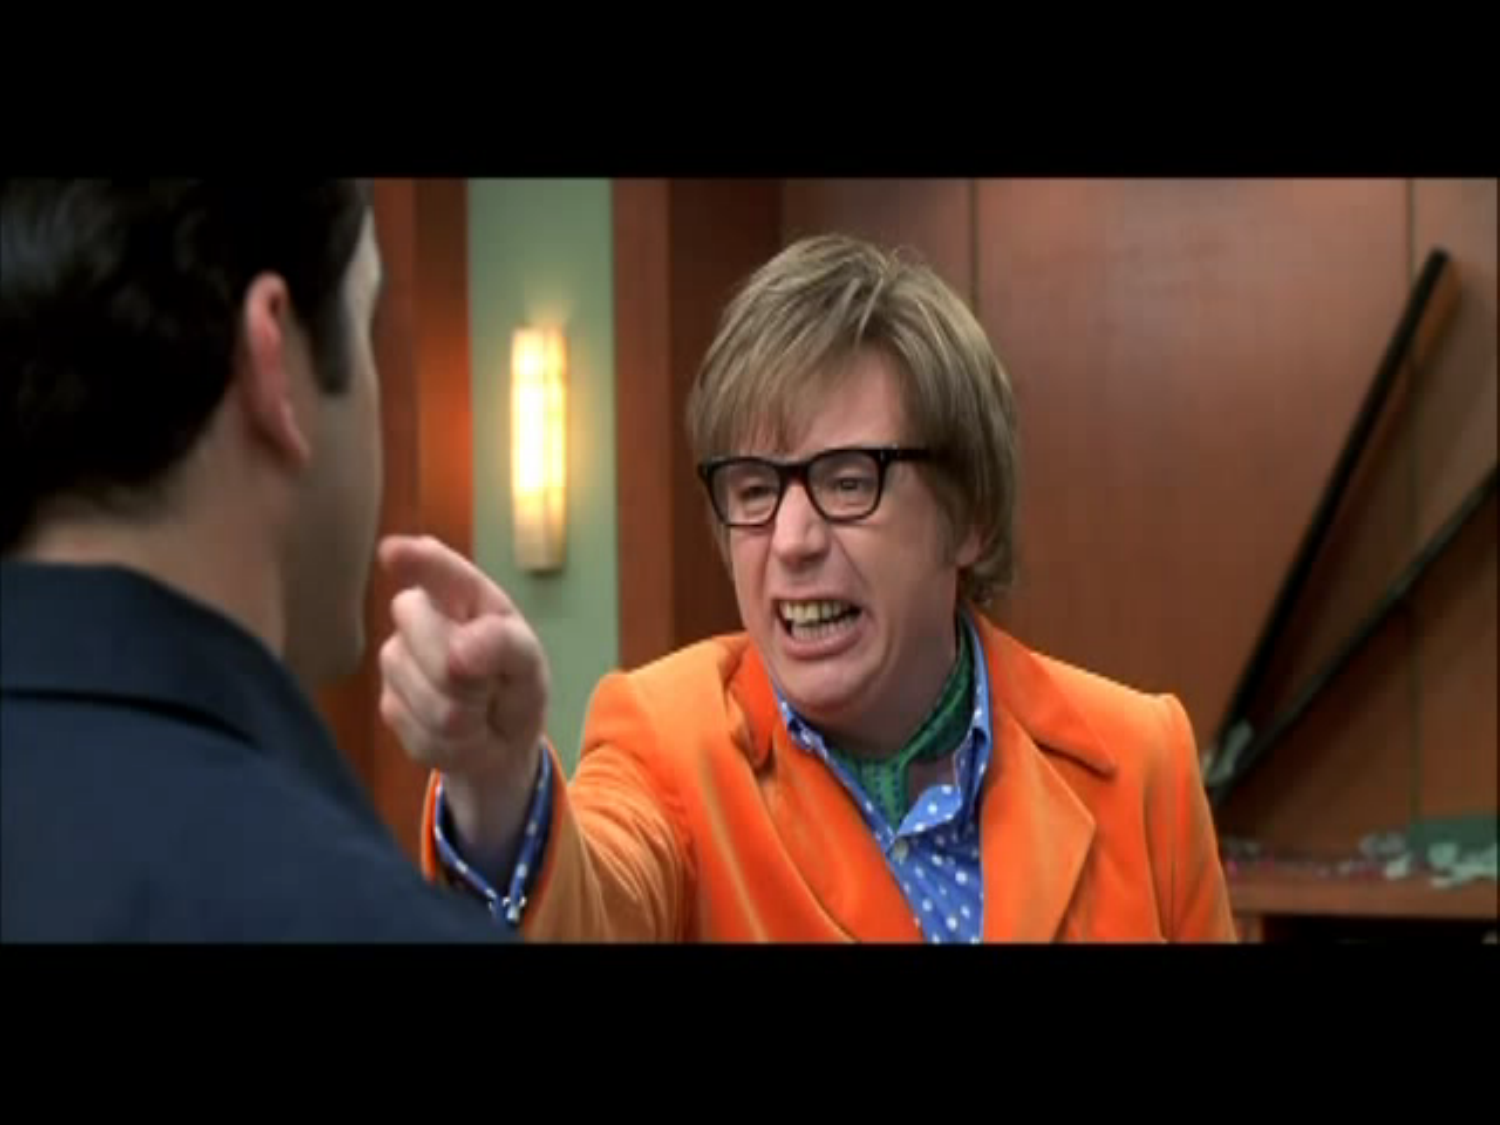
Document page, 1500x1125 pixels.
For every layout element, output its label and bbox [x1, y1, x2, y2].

text_box [0, 0, 1500, 1125]
